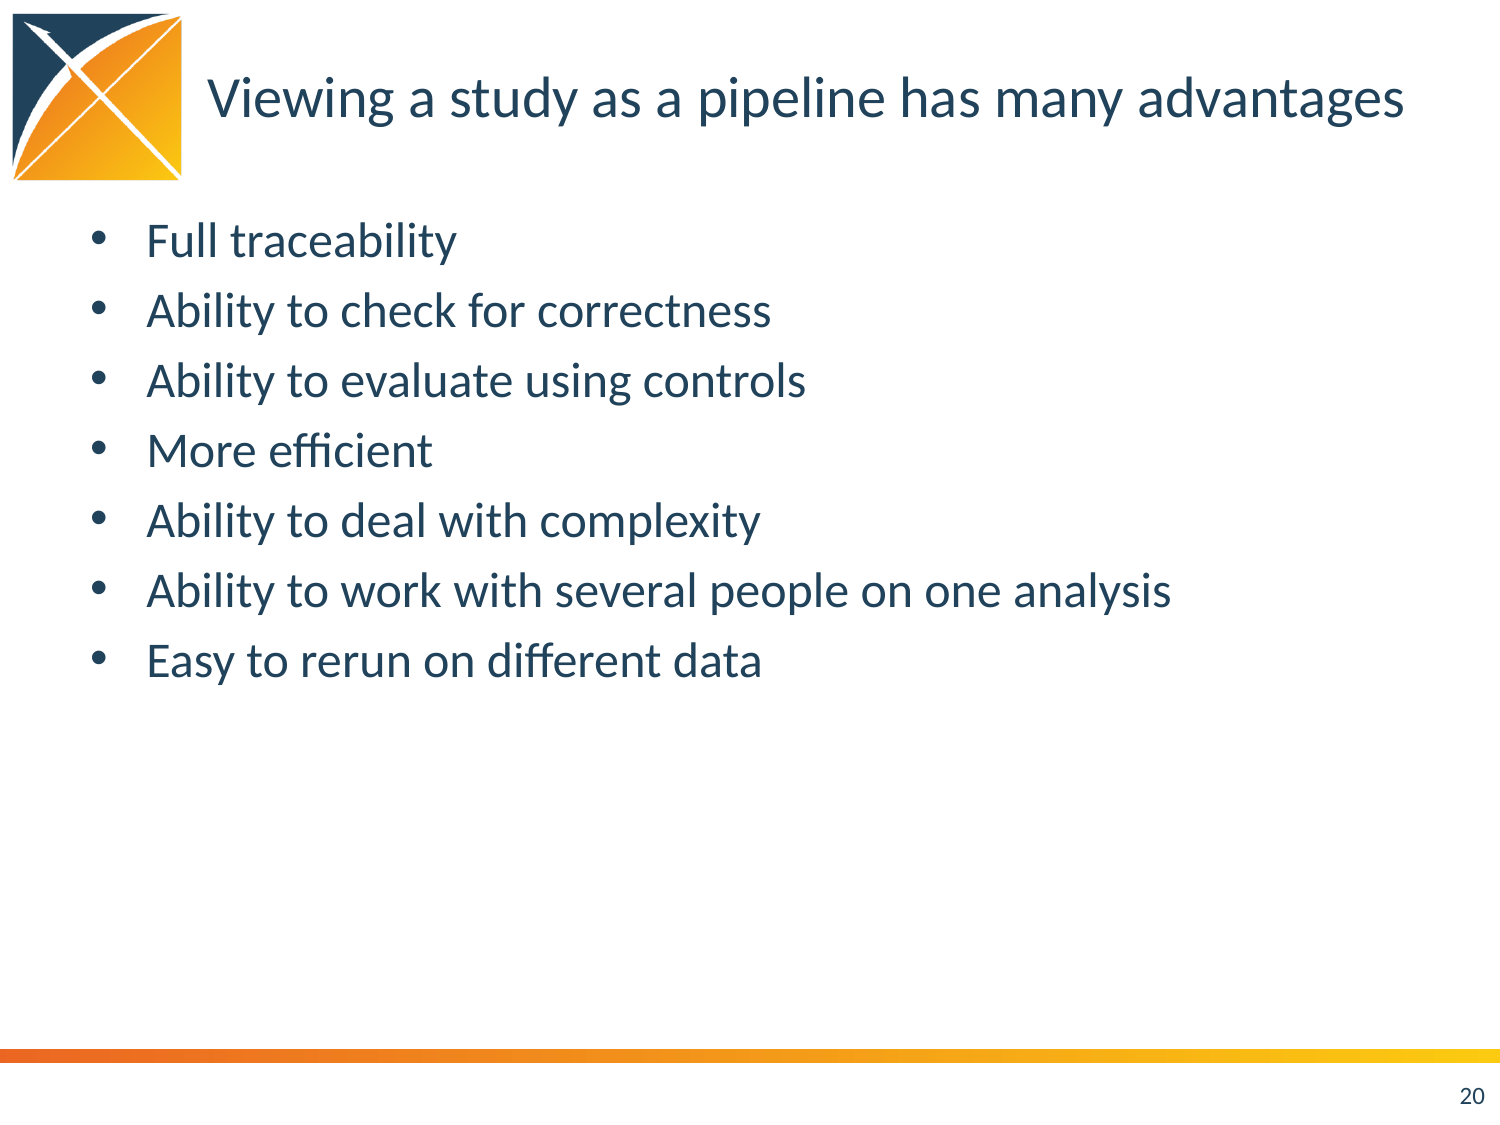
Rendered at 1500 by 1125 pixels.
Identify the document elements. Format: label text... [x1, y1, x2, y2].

picture [0, 0, 206, 200]
slide_number 20 [1149, 1065, 1500, 1125]
title Viewing a study as a pipeline has many advantages [187, 24, 1425, 163]
list Full traceability Ability to check for correctness Ability to evaluate using controls More efficient Ability to deal with complexity Ability to work with several people on one analysis Easy to rerun on different data [75, 200, 1425, 1005]
